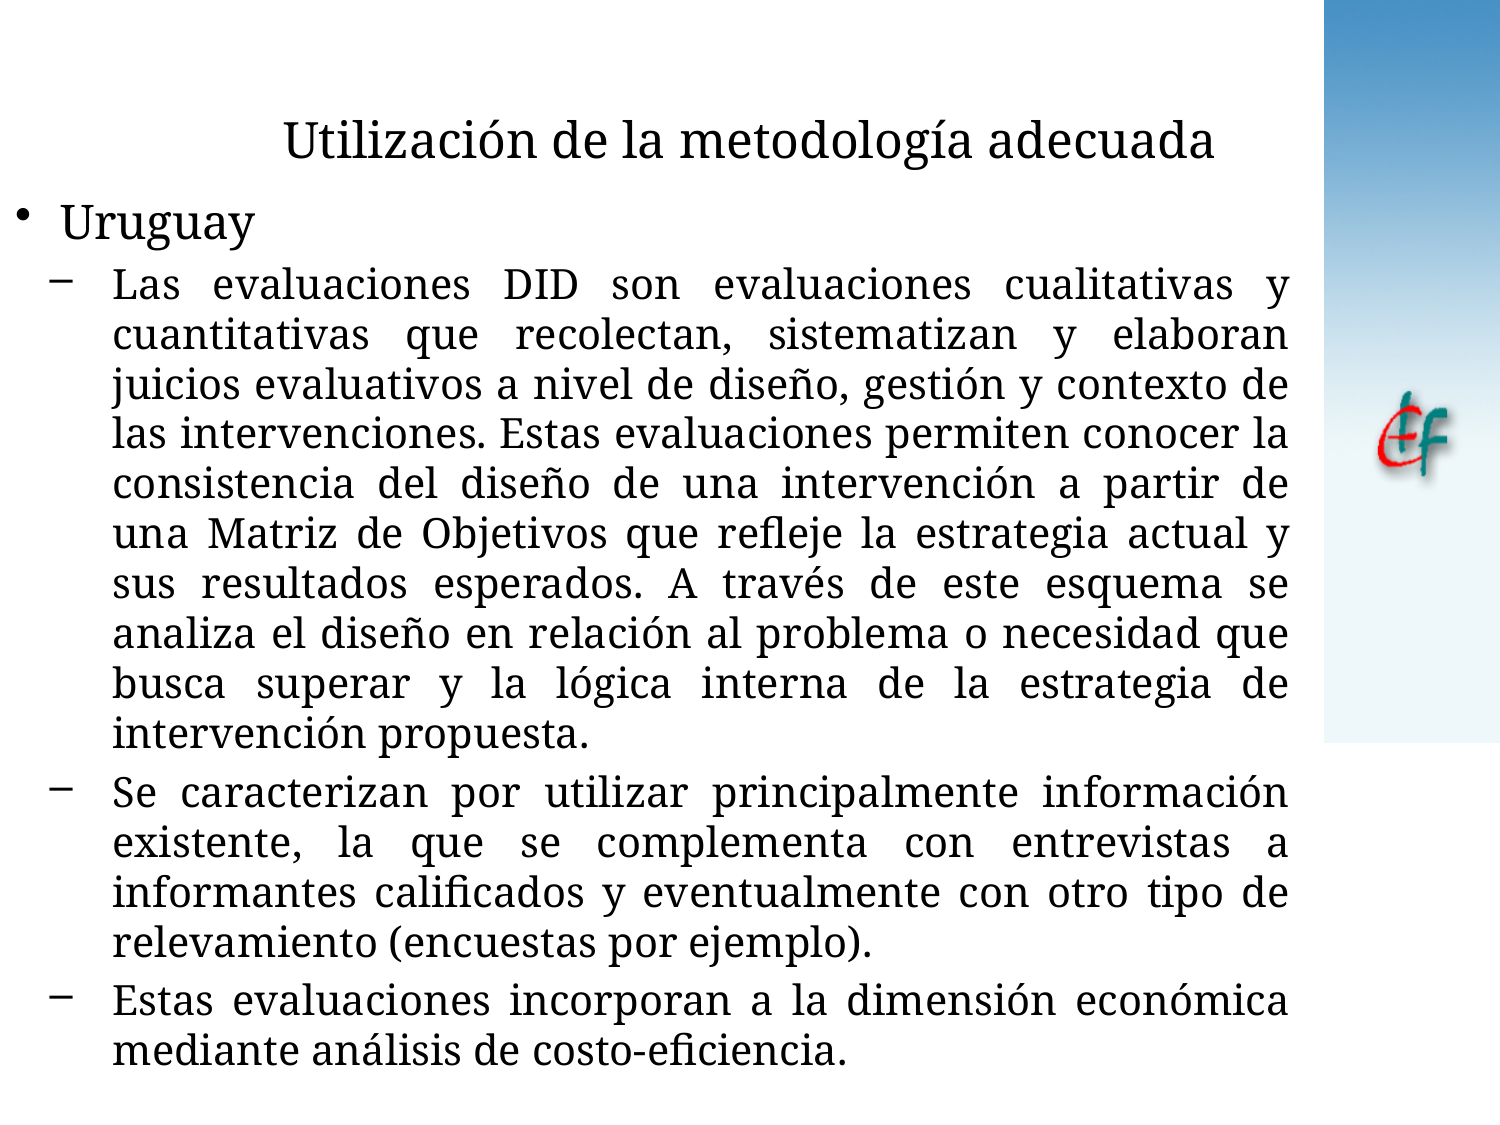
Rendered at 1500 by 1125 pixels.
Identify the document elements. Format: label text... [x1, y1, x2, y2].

title Utilización de la metodología adecuada [74, 44, 1318, 233]
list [1323, 0, 1500, 743]
list Uruguay Las evaluaciones DID son evaluaciones cualitativas y cuantitativas que recolectan, sistematizan y elaboran juicios evaluativos a nivel de diseño, gestión y contexto de las intervenciones. Estas evaluaciones permiten conocer la consistencia del diseño de una intervención a partir de una Matriz de Objetivos que refleje la estrategia actual y sus resultados esperados. A través de este esquema se analiza el diseño en relación al problema o necesidad que busca superar y la lógica interna de la estrategia de intervención propuesta. Se caracterizan por utilizar principalmente información existente, la que se complementa con entrevistas a informantes calificados y eventualmente con otro tipo de relevamiento (encuestas por ejemplo). Estas evaluaciones incorporan a la dimensión económica mediante análisis de costo-eficiencia. [0, 184, 1306, 1102]
